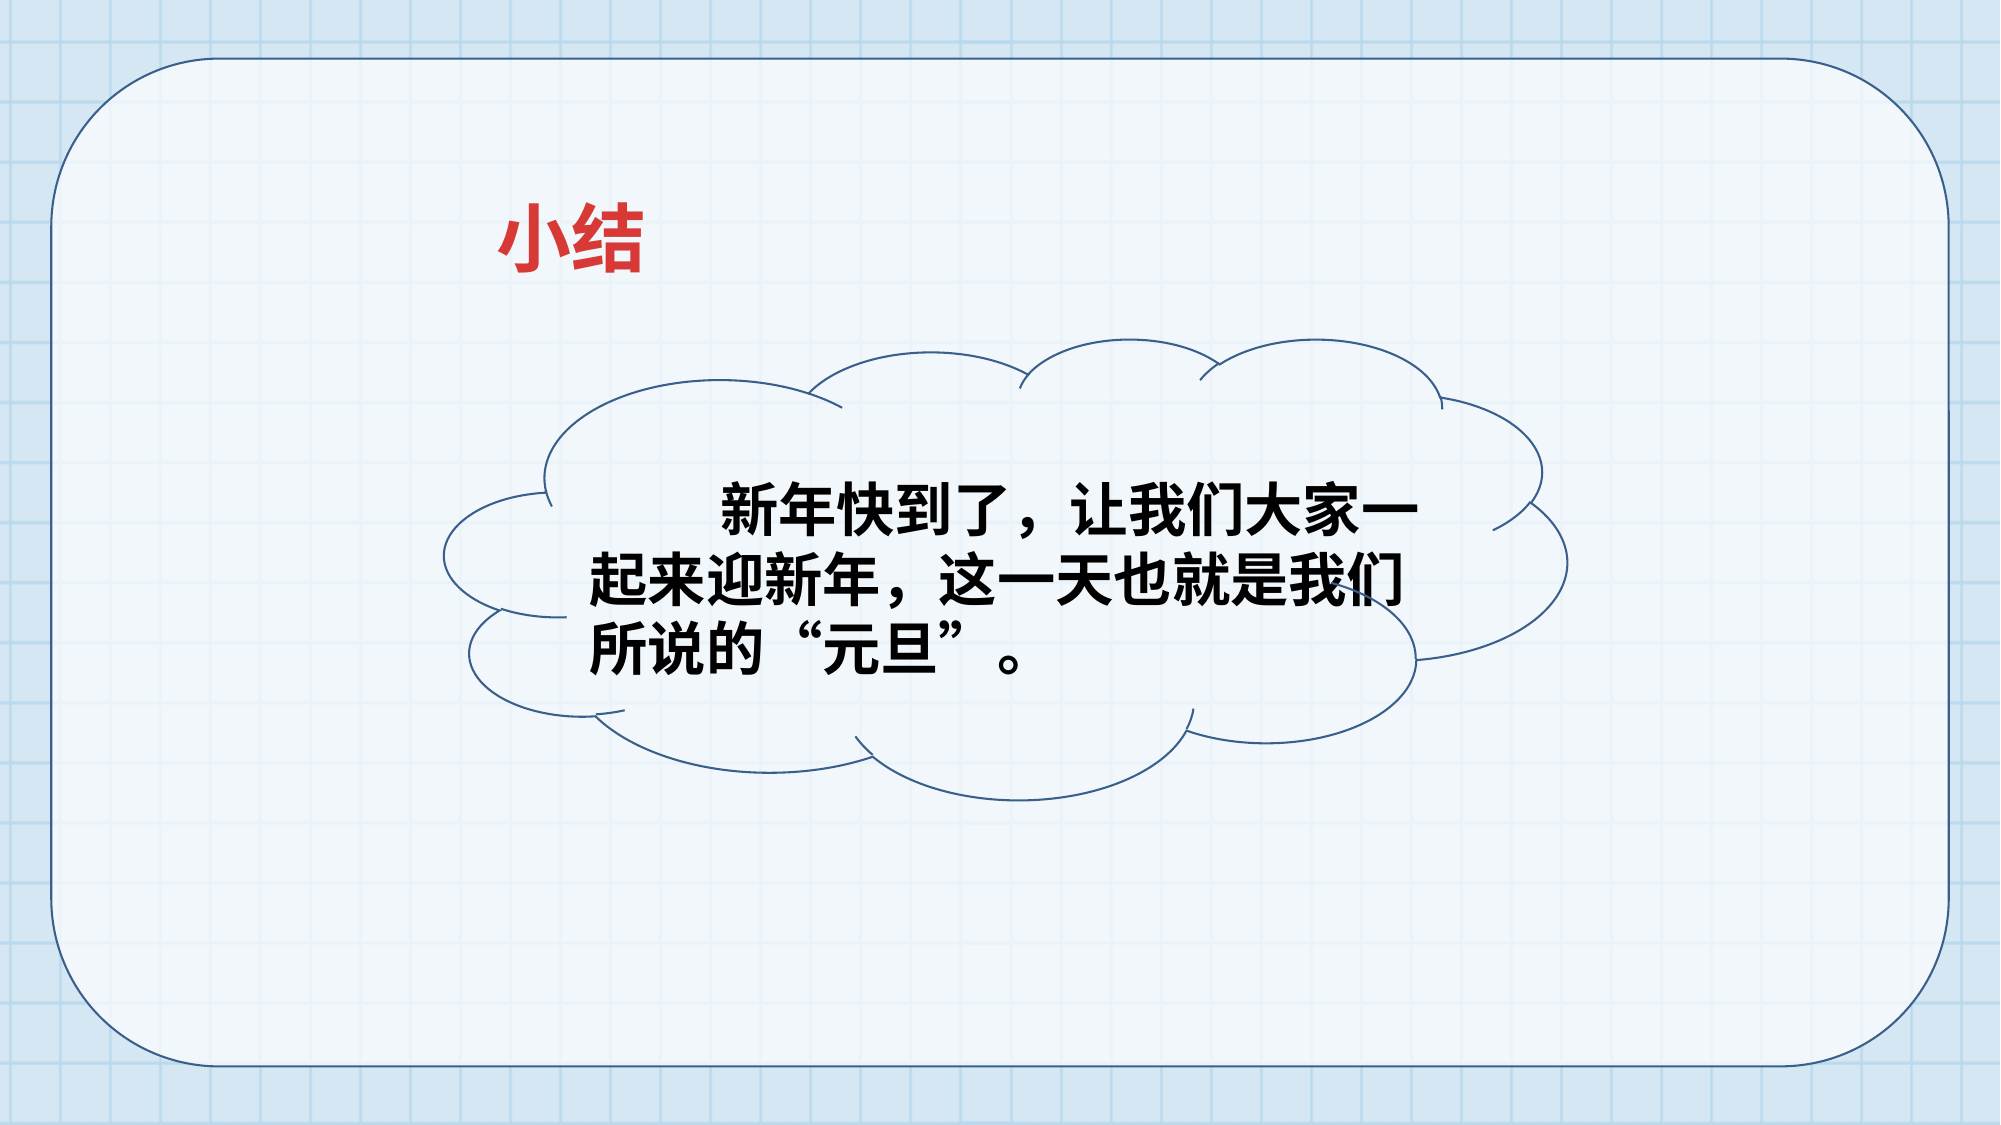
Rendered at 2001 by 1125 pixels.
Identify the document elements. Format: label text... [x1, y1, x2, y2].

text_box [444, 338, 1567, 799]
text_box 小结 [481, 184, 662, 290]
picture [0, 0, 2000, 1125]
